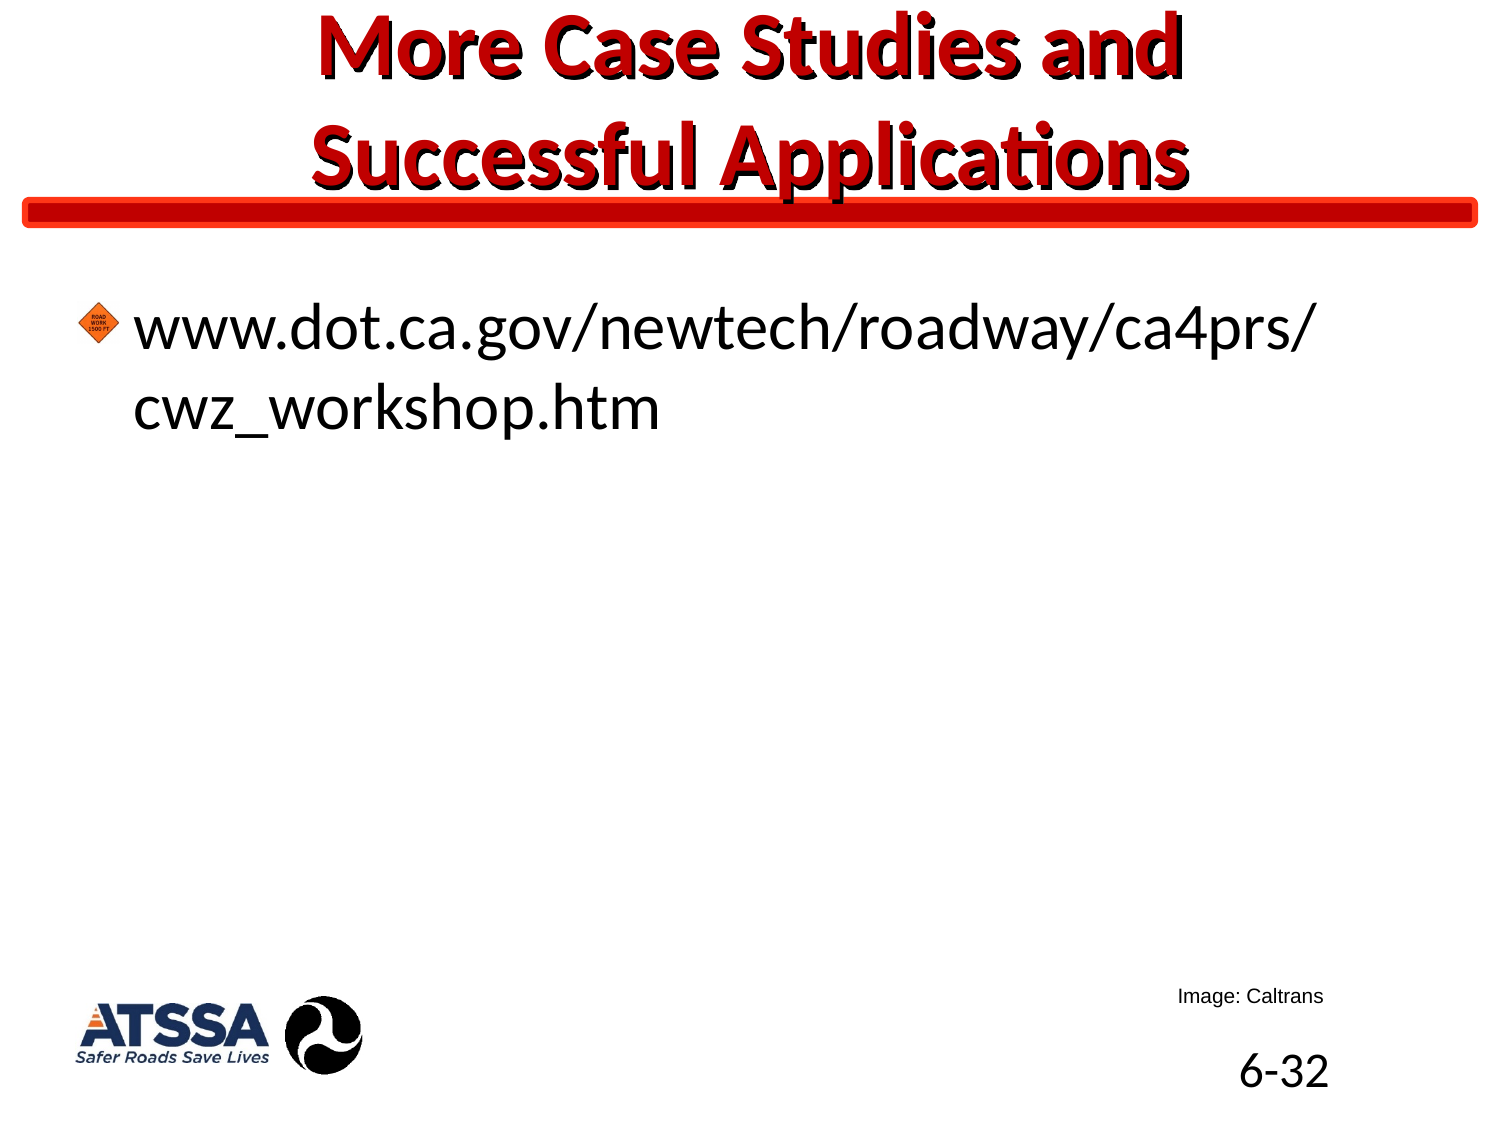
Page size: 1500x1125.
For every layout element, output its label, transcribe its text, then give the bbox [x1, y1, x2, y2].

picture [75, 1003, 269, 1063]
list www.dot.ca.gov/newtech/roadway/ca4prs/cwz_workshop.htm [62, 274, 1451, 488]
title More Case Studies and Successful Applications [0, 0, 1500, 188]
picture [276, 989, 370, 1077]
picture [77, 301, 120, 344]
text_box Image: Caltrans [1162, 975, 1420, 1015]
